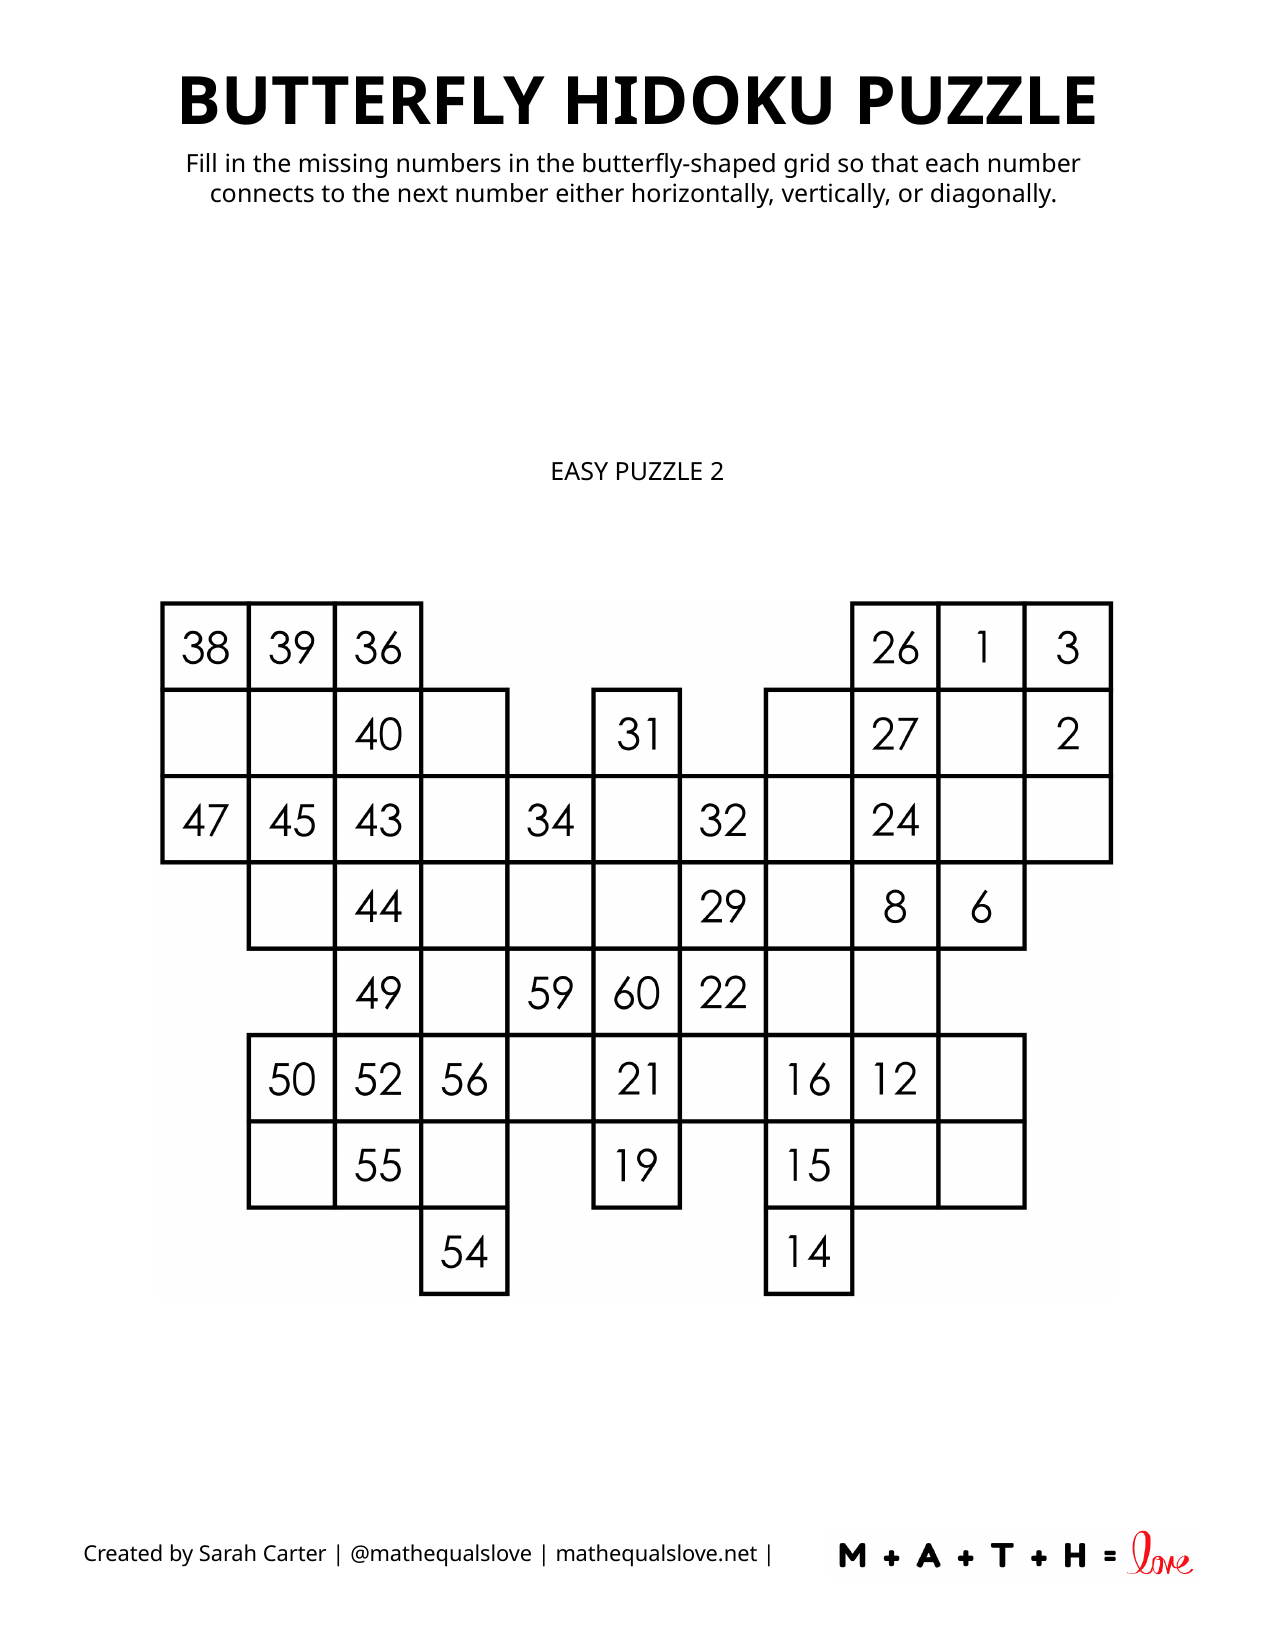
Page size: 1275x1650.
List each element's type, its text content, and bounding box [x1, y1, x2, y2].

picture [157, 599, 1116, 1299]
text_box EASY PUZZLE 2 [159, 455, 1116, 507]
text_box BUTTERFLY HIDOKU PUZZLE [66, 50, 1211, 140]
picture [826, 1528, 1203, 1579]
text_box Fill in the missing numbers in the butterfly-shaped grid so that each number connects to the next number either horizontally, vertically, or diagonally. [0, 140, 1275, 216]
text_box Created by Sarah Carter | @mathequalslove | mathequalslove.net | [68, 1532, 826, 1574]
